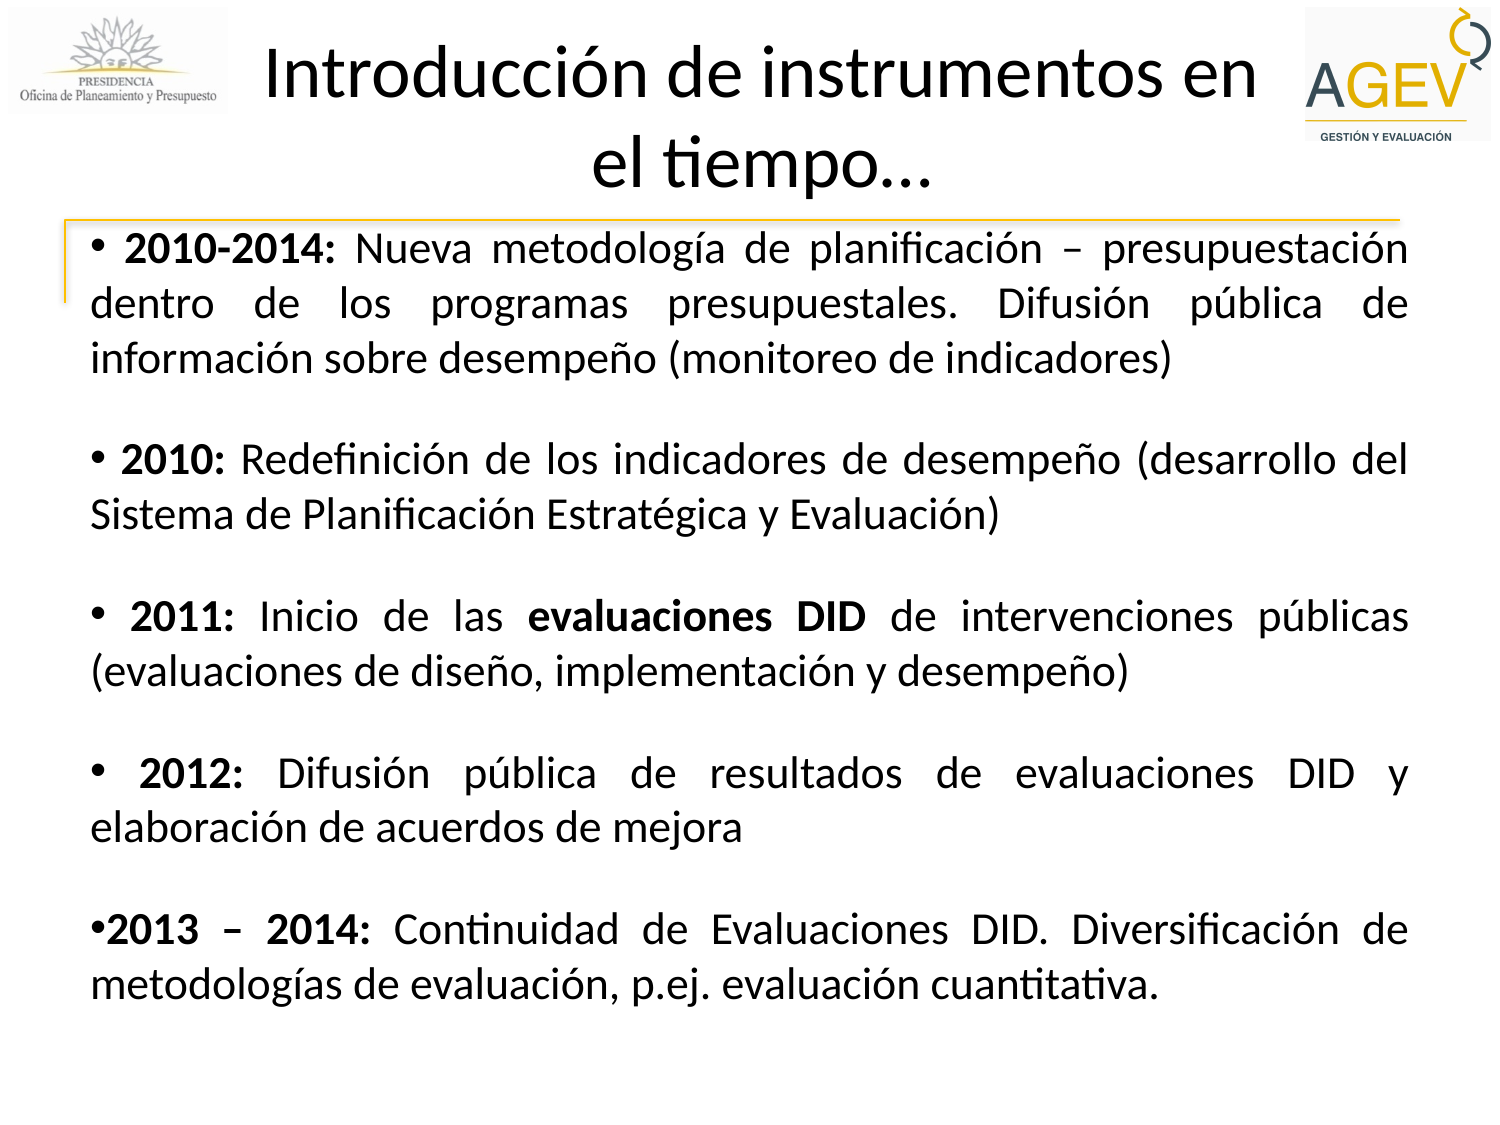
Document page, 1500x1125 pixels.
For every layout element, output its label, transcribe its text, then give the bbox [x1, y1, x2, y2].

picture [1305, 7, 1491, 141]
picture [8, 7, 228, 114]
title Introducción de instrumentos en el tiempo… [241, 18, 1282, 207]
list 2010-2014: Nueva metodología de planificación – presupuestación dentro de los programas presupuestales. Difusión pública de información sobre desempeño (monitoreo de indicadores) 2010: Redefinición de los indicadores de desempeño (desarrollo del Sistema de Planificación Estratégica y Evaluación) 2011: Inicio de las evaluaciones DID de intervenciones públicas (evaluaciones de diseño, implementación y desempeño) 2012: Difusión pública de resultados de evaluaciones DID y elaboración de acuerdos de mejora 2013 – 2014: Continuidad de Evaluaciones DID. Diversificación de metodologías de evaluación, p.ej. evaluación cuantitativa. [74, 209, 1426, 1059]
